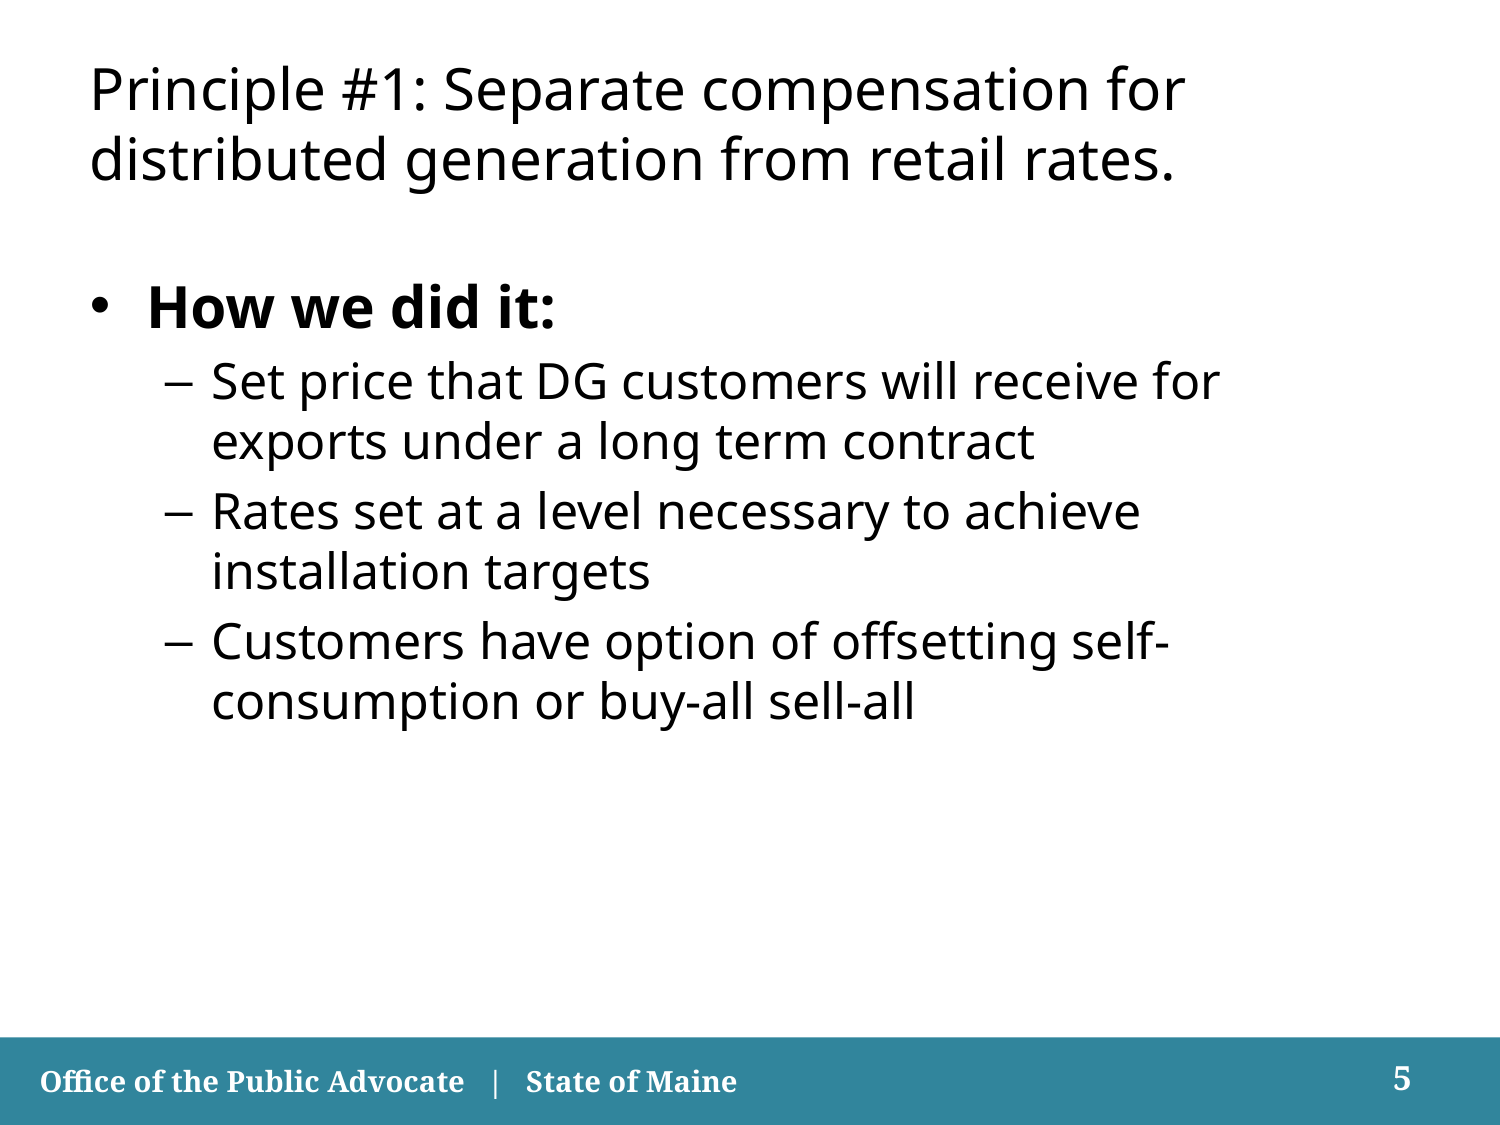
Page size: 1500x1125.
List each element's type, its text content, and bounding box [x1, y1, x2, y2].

slide_number 5 [1076, 1049, 1427, 1110]
title Principle #1: Separate compensation for distributed generation from retail rates. [75, 45, 1425, 233]
list How we did it: Set price that DG customers will receive for exports under a long term contract Rates set at a level necessary to achieve installation targets Customers have option of offsetting self-consumption or buy-all sell-all [75, 262, 1425, 1005]
